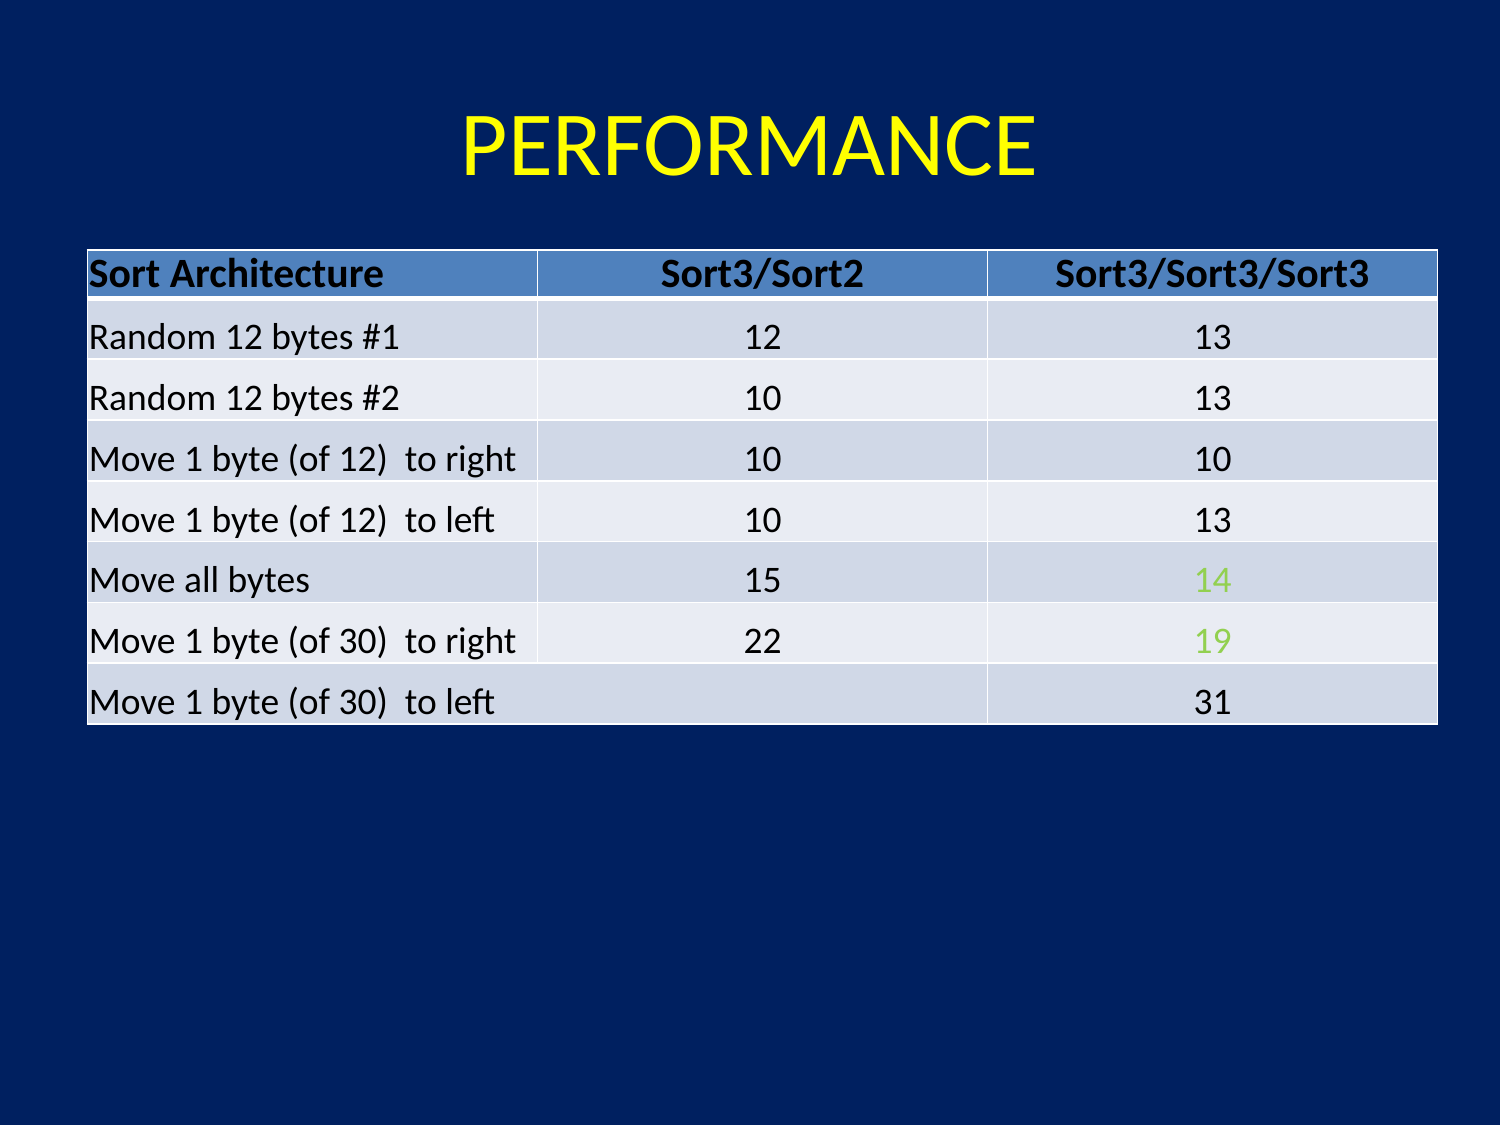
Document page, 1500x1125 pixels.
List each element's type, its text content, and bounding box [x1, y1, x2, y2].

table_cell Move 1 byte (of 30) to left [88, 664, 987, 723]
table_cell 19 [988, 603, 1437, 662]
title PERFORMANCE [75, 45, 1425, 233]
table_cell 15 [538, 542, 987, 602]
table_cell Move 1 byte (of 12) to right [88, 421, 537, 480]
table_header Sort Architecture [88, 251, 537, 296]
table_cell 10 [538, 421, 987, 480]
table_cell 12 [538, 301, 987, 358]
table_cell Move all bytes [88, 542, 537, 602]
table_cell 14 [988, 542, 1437, 602]
table_header Sort3/Sort3/Sort3 [988, 251, 1437, 296]
table_cell Move 1 byte (of 30) to right [88, 603, 537, 662]
table_cell 10 [988, 421, 1437, 480]
table_header Sort3/Sort2 [538, 251, 987, 296]
table_cell Move 1 byte (of 12) to left [88, 482, 537, 541]
table_cell Random 12 bytes #2 [88, 360, 537, 419]
table_cell 22 [538, 603, 987, 662]
table_cell 10 [538, 360, 987, 419]
table_cell 10 [538, 482, 987, 541]
table_cell 13 [988, 301, 1437, 358]
table_cell Random 12 bytes #1 [88, 301, 537, 358]
table_cell 31 [988, 664, 1437, 723]
table_cell 13 [988, 360, 1437, 419]
table_cell 13 [988, 482, 1437, 541]
